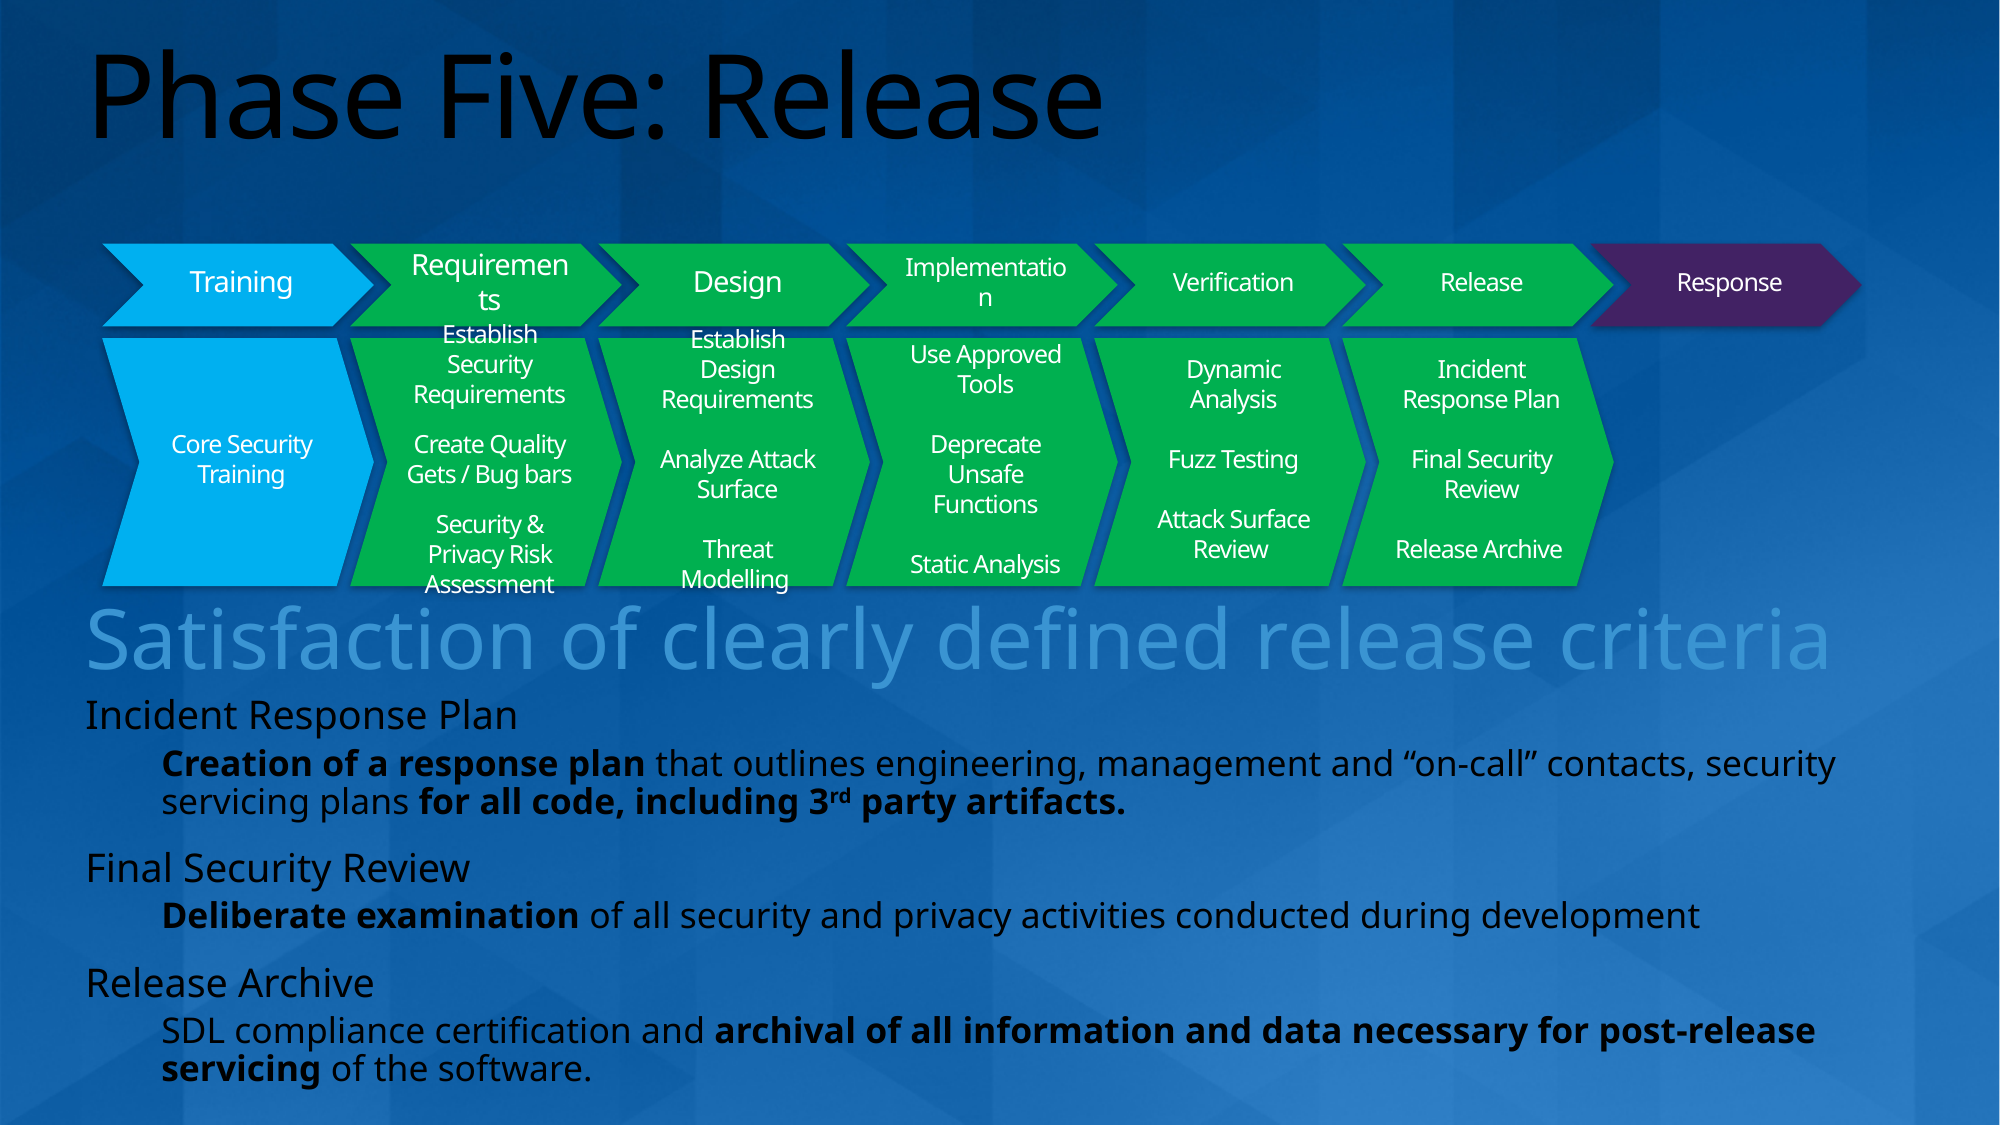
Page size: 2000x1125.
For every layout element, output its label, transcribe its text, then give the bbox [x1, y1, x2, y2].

text_box Core Security Training [101, 337, 375, 587]
text_box Incident Response Plan Final Security Review Release Archive [1341, 337, 1615, 587]
picture [0, 0, 2000, 1125]
text_box Design [597, 242, 871, 328]
text_box Implementation [845, 242, 1119, 328]
list Satisfaction of clearly defined release criteria Incident Response Plan Creation of a response plan that outlines engineering, management and “on-call” contacts, security servicing plans for all code, including 3rd party artifacts. Final Security Review Deliberate examination of all security and privacy activities conducted during development Release Archive SDL compliance certification and archival of all information and data necessary for post-release servicing of the software. [85, 597, 1914, 1125]
text_box Establish Security Requirements Create Quality Gets / Bug bars Security & Privacy Risk Assessment [349, 337, 623, 587]
text_box Requirements [349, 242, 623, 328]
text_box Training [101, 242, 375, 328]
text_box Establish Design Requirements Analyze Attack Surface Threat Modelling [597, 337, 871, 587]
text_box Dynamic Analysis Fuzz Testing Attack Surface Review [1093, 337, 1367, 587]
text_box Use Approved Tools Deprecate Unsafe Functions Static Analysis [845, 337, 1119, 587]
text_box Verification [1093, 242, 1367, 328]
text_box Release [1341, 242, 1615, 328]
text_box Response [1589, 242, 1863, 328]
title Phase Five: Release [85, 37, 1914, 165]
